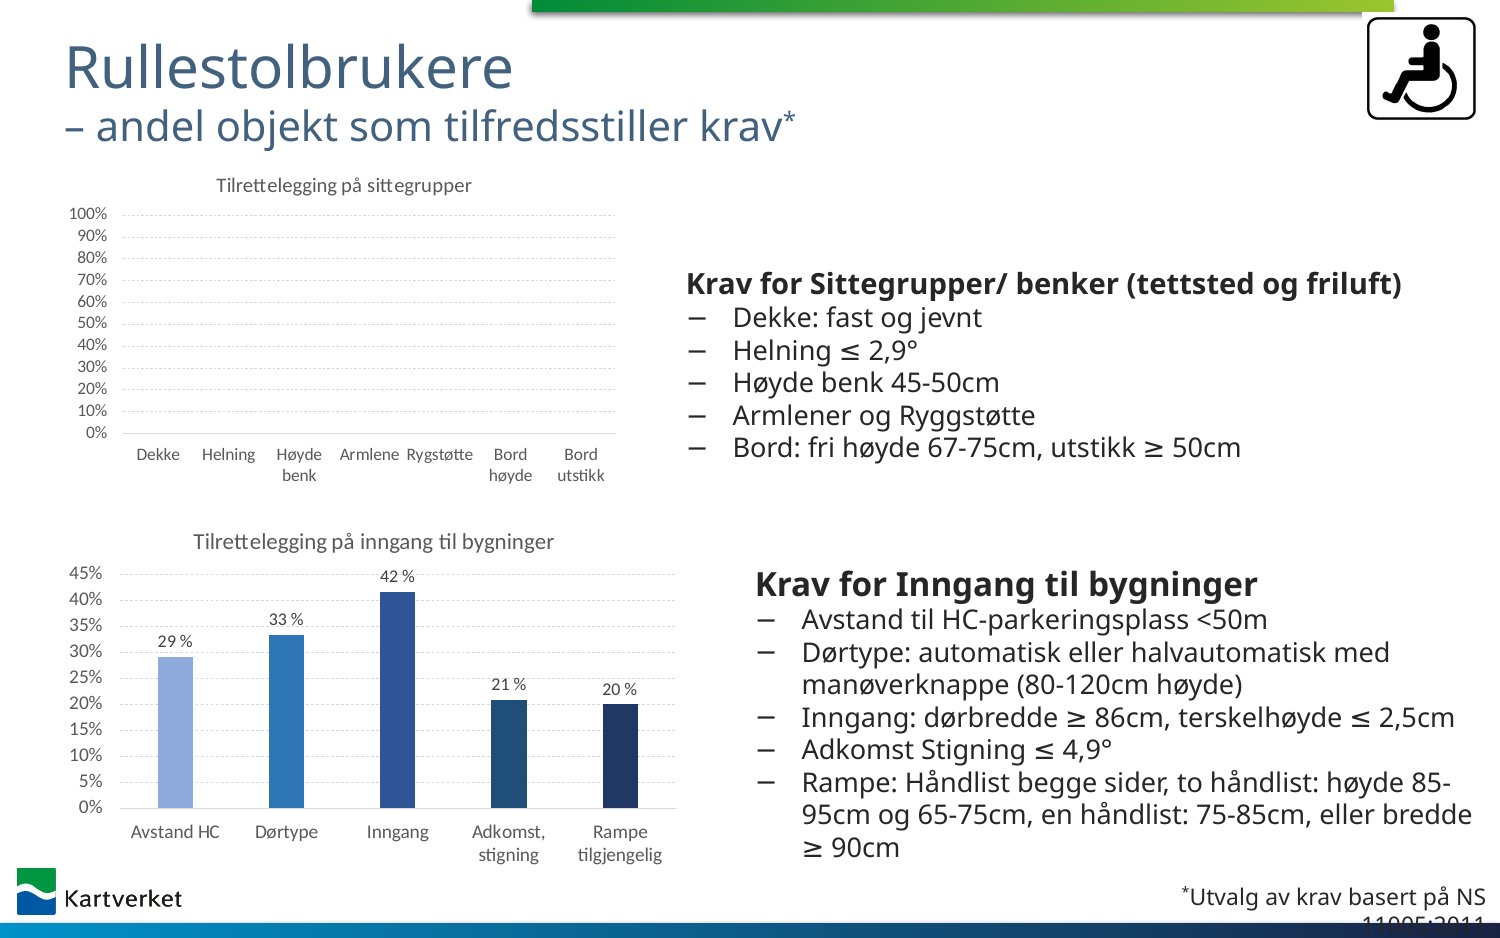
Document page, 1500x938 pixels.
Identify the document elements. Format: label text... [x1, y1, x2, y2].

text_box *Utvalg av krav basert på NS 11005:2011 [1068, 873, 1500, 938]
picture [62, 166, 626, 492]
text_box Rullestolbrukere – andel objekt som tilfredsstiller krav* [49, 25, 1431, 158]
text_box Krav for Inngang til bygninger Avstand til HC-parkeringsplass <50m Dørtype: automatisk eller halvautomatisk med manøverknappe (80-120cm høyde) Inngang: dørbredde ≥ 86cm, terskelhøyde ≤ 2,5cm Adkomst Stigning ≤ 4,9° Rampe: Håndlist begge sider, to håndlist: høyde 85-95cm og 65-75cm, en håndlist: 75-85cm, eller bredde ≥ 90cm [740, 555, 1491, 870]
text_box Krav for Sittegrupper/ benker (tettsted og friluft) Dekke: fast og jevnt Helning ≤ 2,9° Høyde benk 45-50cm Armlener og Ryggstøtte Bord: fri høyde 67-75cm, utstikk ≥ 50cm [670, 258, 1418, 471]
picture [62, 520, 687, 874]
picture [1362, 12, 1481, 126]
